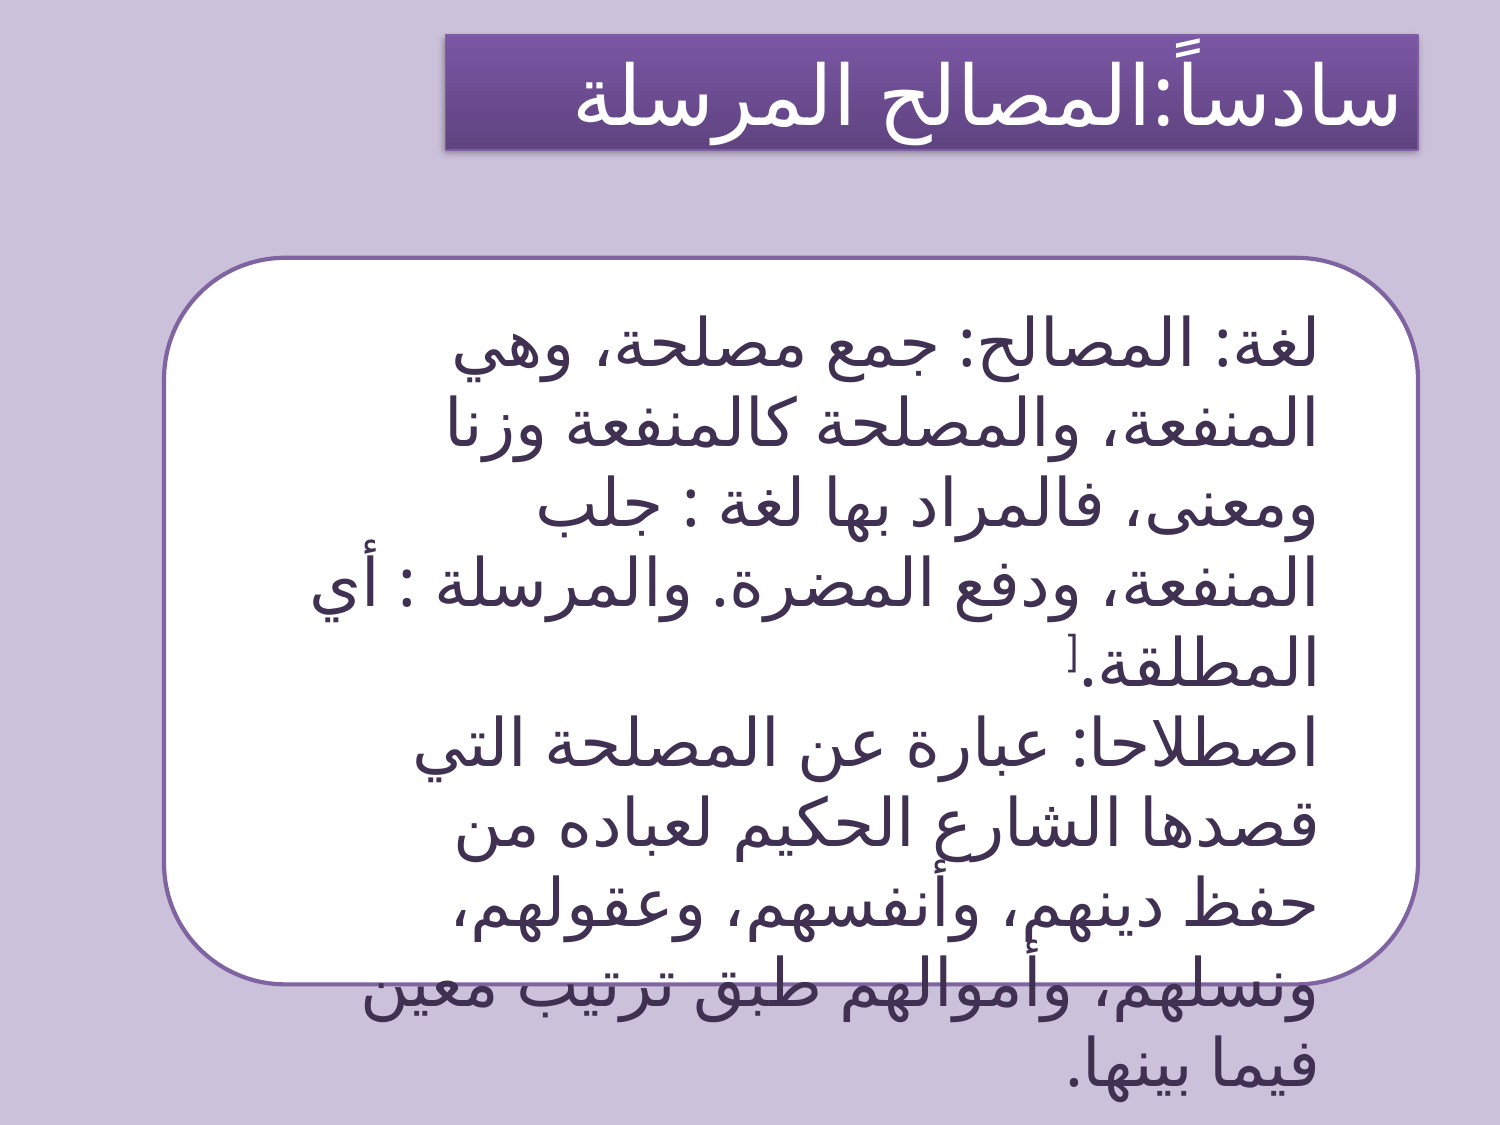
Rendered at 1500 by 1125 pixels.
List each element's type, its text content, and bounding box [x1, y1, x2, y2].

text_box لغة: المصالح: جمع مصلحة، وهي المنفعة، والمصلحة كالمنفعة وزنا ومعنى، فالمراد بها لغة : جلب المنفعة، ودفع المضرة. والمرسلة : أي المطلقة.[ اصطلاحا: عبارة عن المصلحة التي قصدها الشارع الحكيم لعباده من حفظ دينهم، وأنفسهم، وعقولهم، ونسلهم، وأموالهم طبق ترتيب معين فيما بينها. [292, 292, 1336, 1125]
text_box سادساً:المصالح المرسلة [445, 34, 1419, 151]
text_box [161, 255, 1421, 987]
